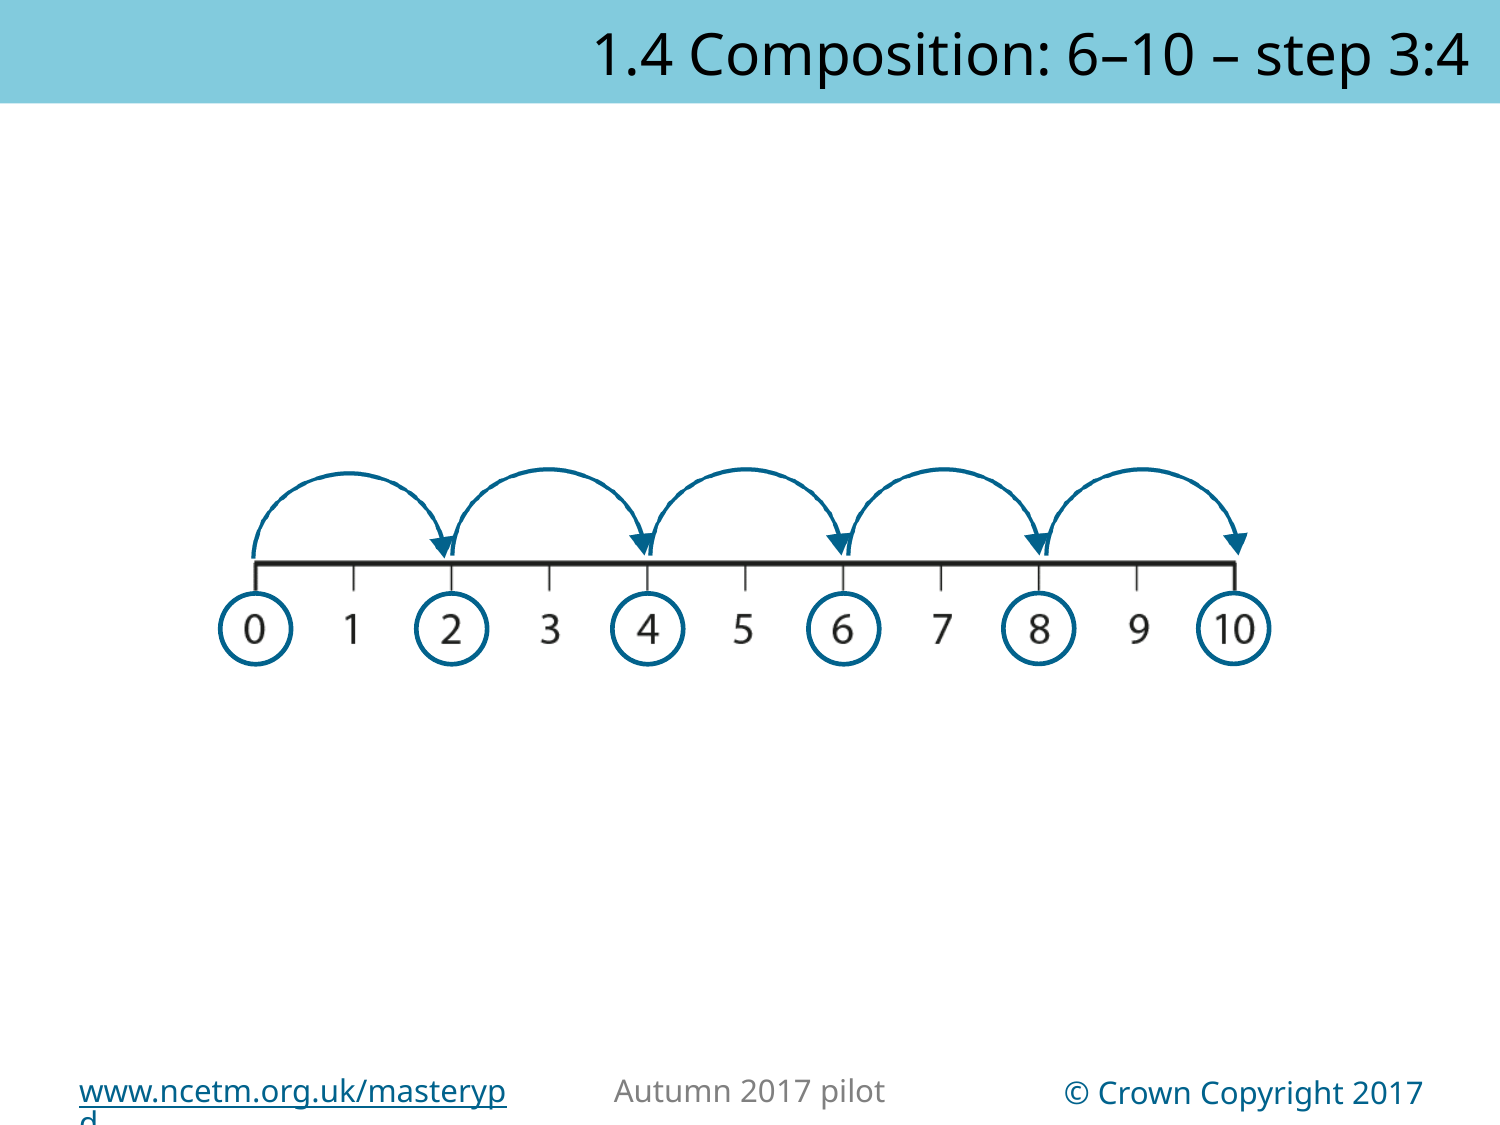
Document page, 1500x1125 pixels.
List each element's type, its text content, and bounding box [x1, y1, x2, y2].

picture [1006, 596, 1071, 654]
list 1.4 Composition: 6–10 – step 3:4 [0, 0, 1500, 104]
picture [1201, 596, 1259, 654]
picture [616, 597, 680, 654]
text_box [1265, 611, 1270, 646]
picture [363, 467, 535, 536]
text_box [220, 600, 268, 665]
picture [851, 472, 1044, 556]
picture [1049, 472, 1248, 556]
picture [1157, 467, 1248, 533]
picture [419, 597, 484, 654]
picture [653, 472, 846, 556]
picture [760, 467, 930, 533]
picture [455, 472, 648, 556]
picture [241, 597, 288, 654]
picture [241, 471, 1259, 654]
picture [958, 467, 1129, 533]
picture [563, 467, 732, 533]
picture [812, 597, 876, 654]
